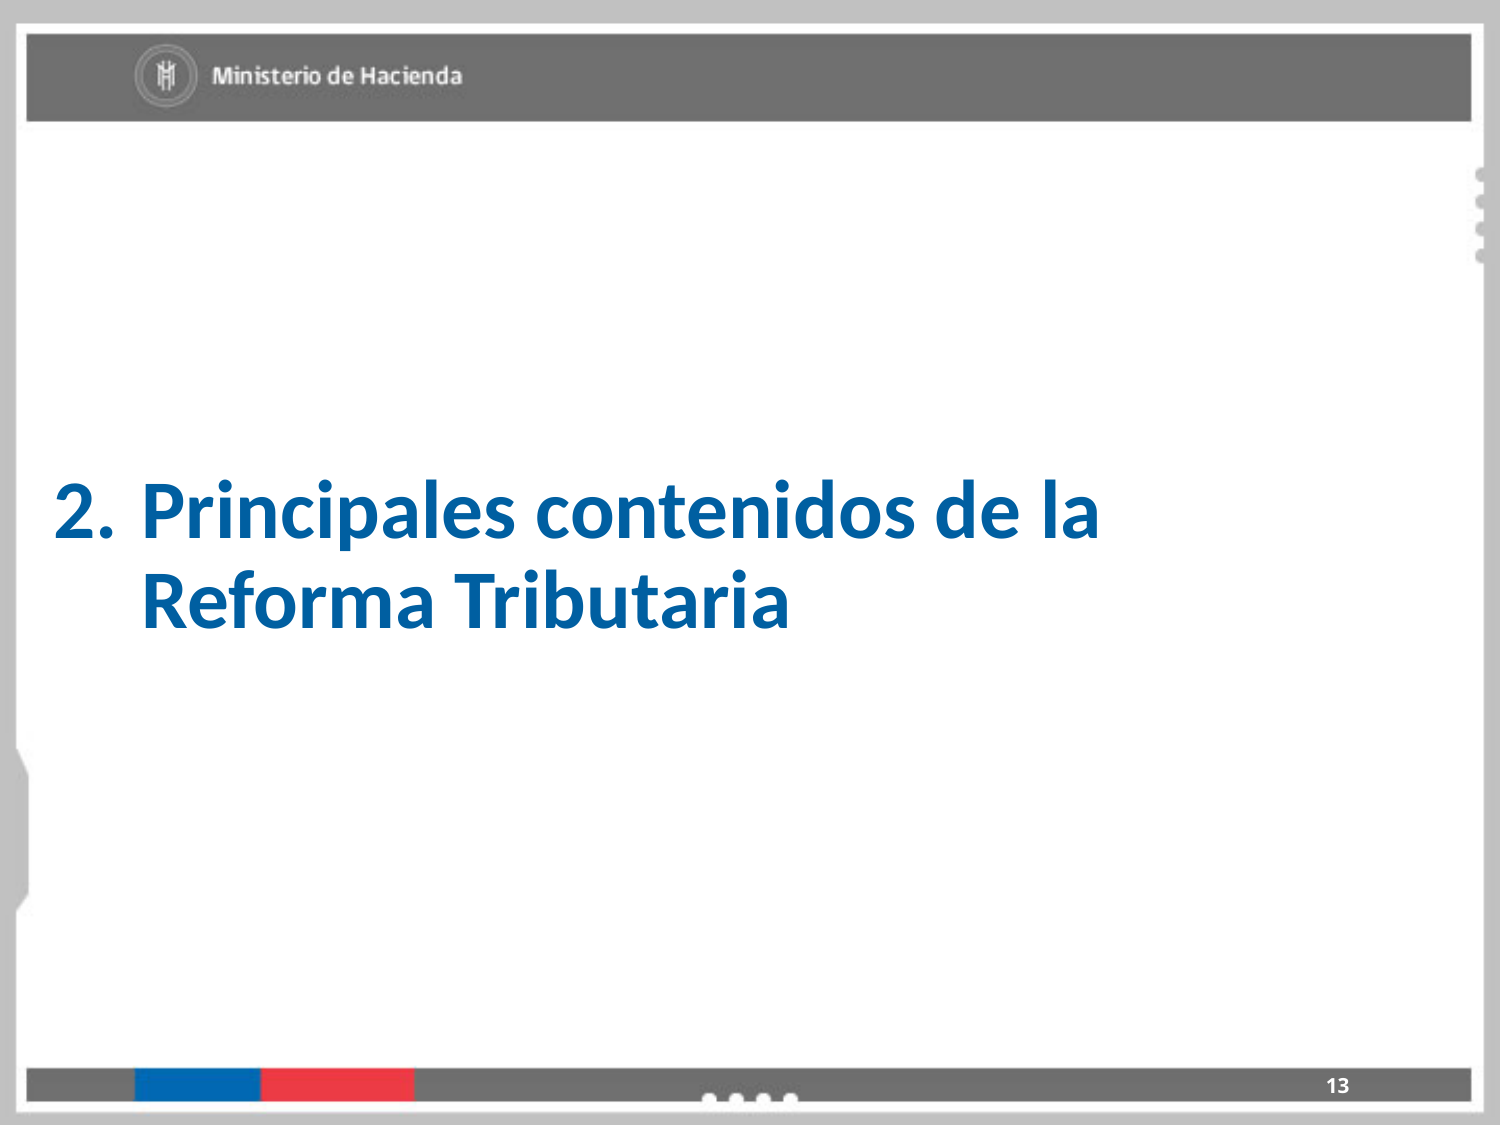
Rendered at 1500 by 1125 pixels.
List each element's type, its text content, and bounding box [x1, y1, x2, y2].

slide_number 13 [1014, 1070, 1365, 1103]
list 2. Principales contenidos de la Reforma Tributaria [24, 242, 1367, 985]
picture [0, 0, 1500, 1125]
